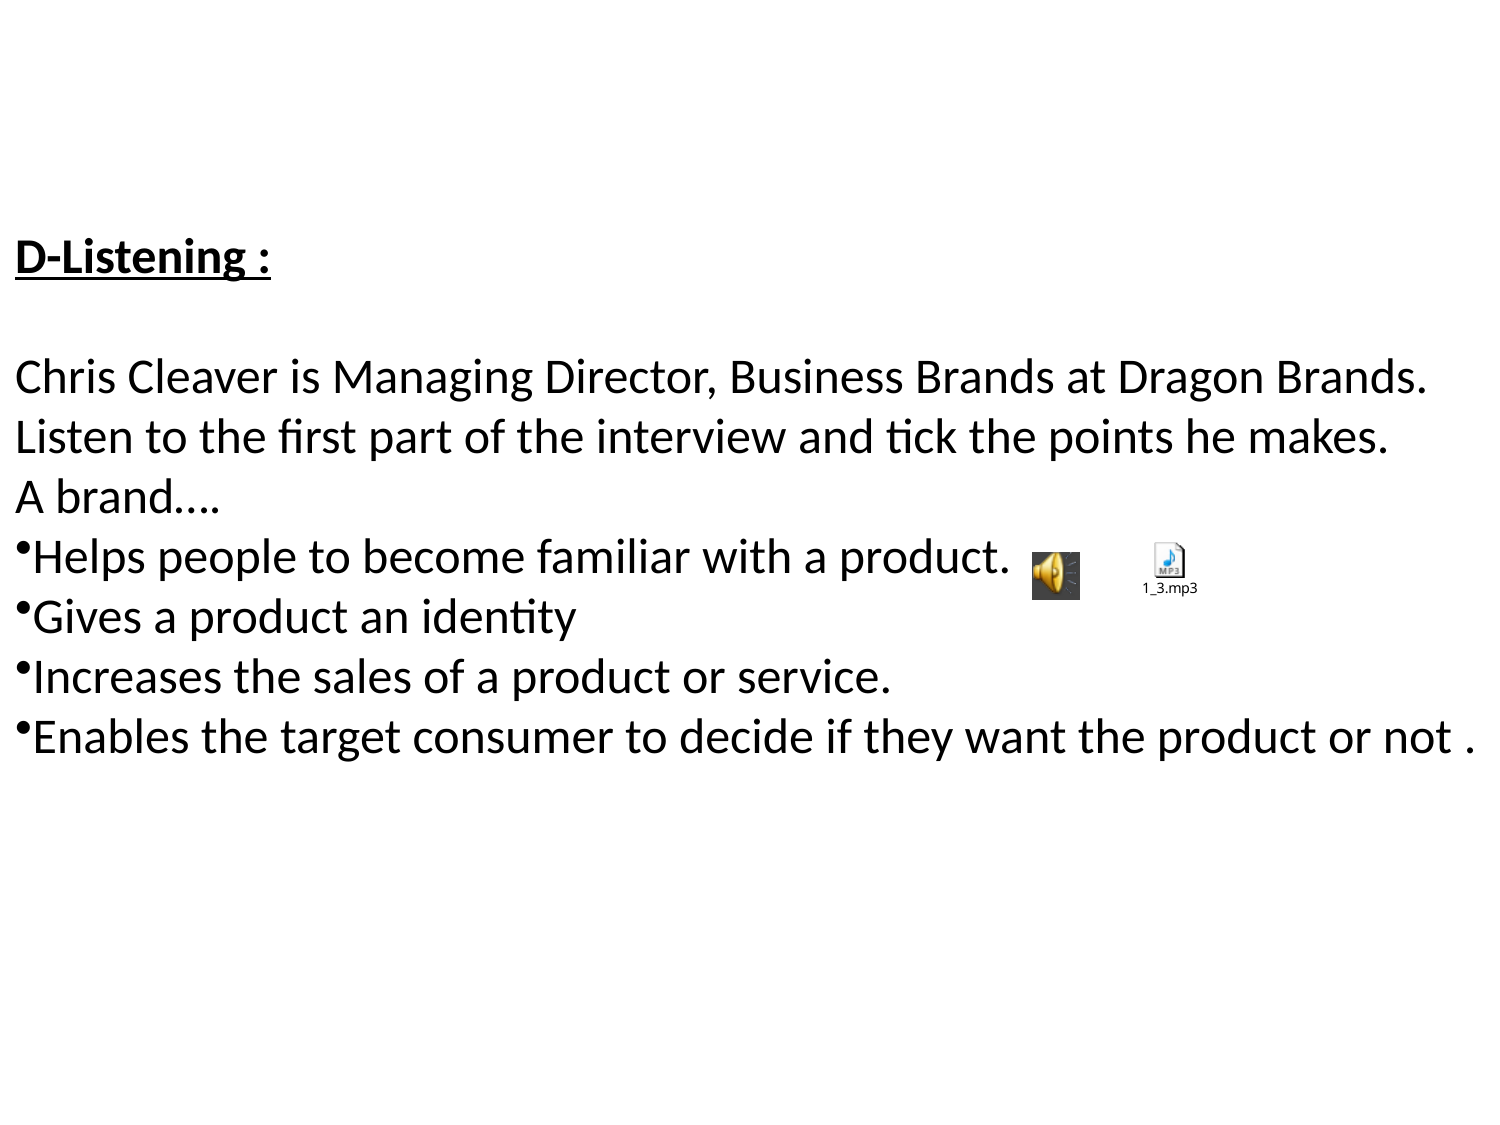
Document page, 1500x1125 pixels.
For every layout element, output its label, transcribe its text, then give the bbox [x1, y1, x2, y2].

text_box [1136, 538, 1203, 603]
picture [1031, 550, 1082, 602]
text_box D-Listening : Chris Cleaver is Managing Director, Business Brands at Dragon Brands. Listen to the first part of the interview and tick the points he makes. A brand…. Helps people to become familiar with a product. Gives a product an identity Increases the sales of a product or service. Enables the target consumer to decide if they want the product or not . [0, 216, 1500, 892]
